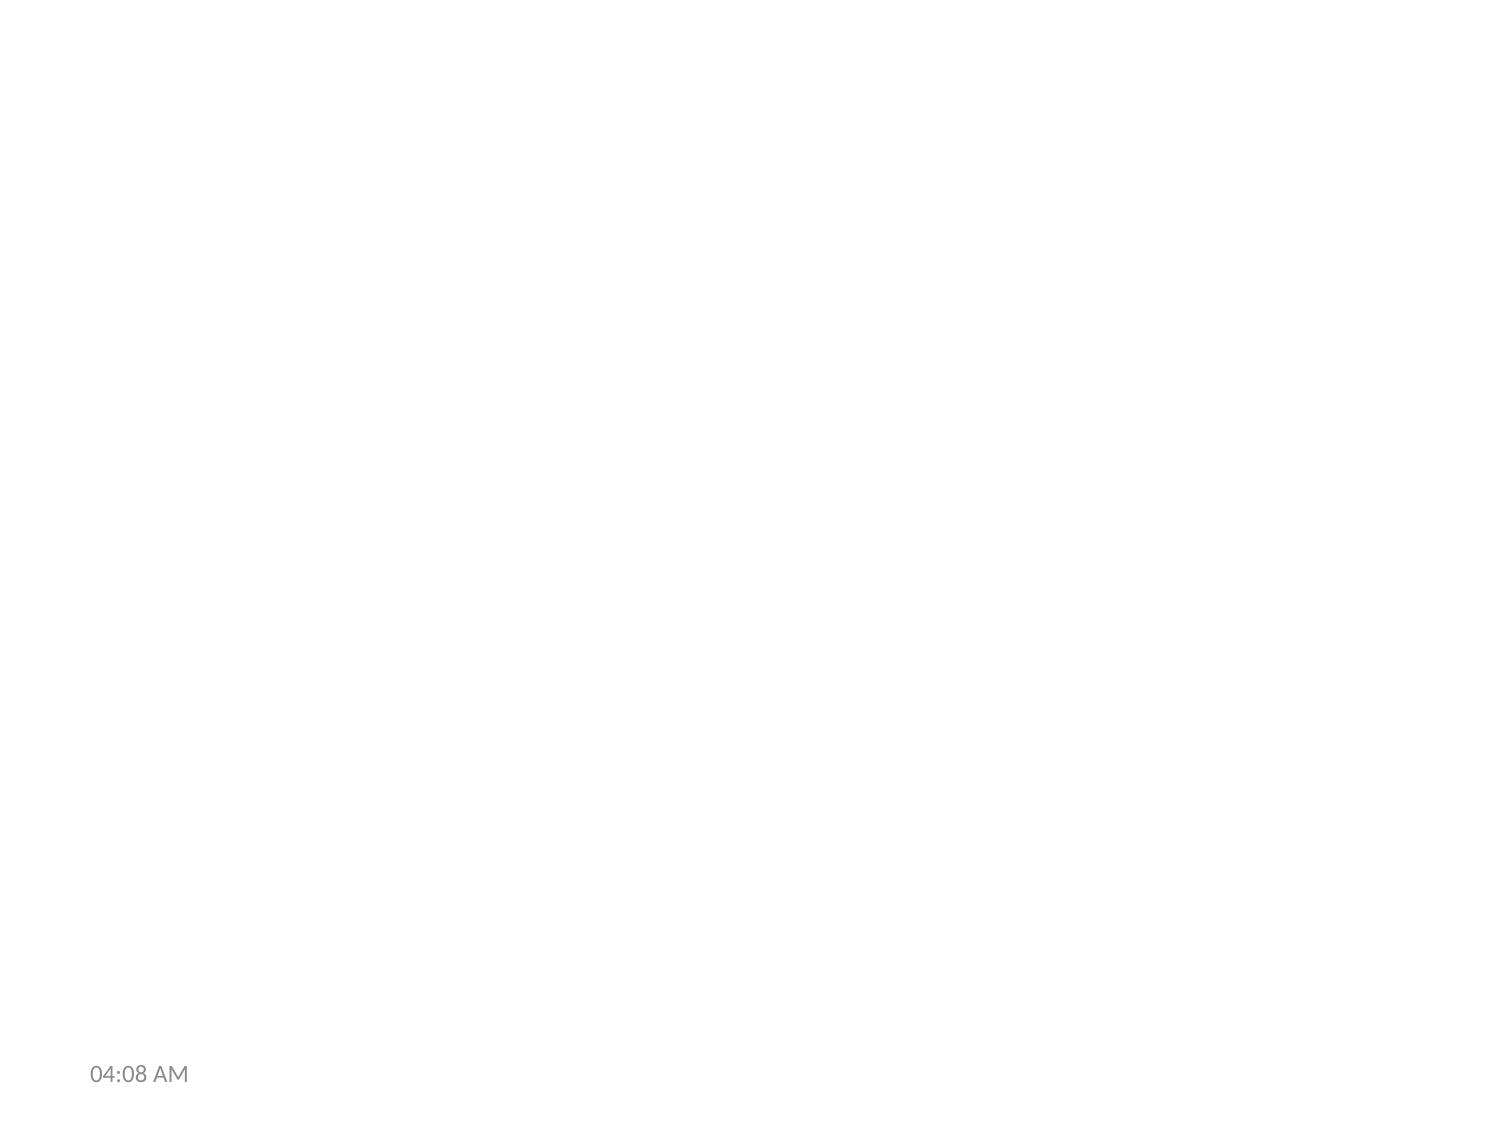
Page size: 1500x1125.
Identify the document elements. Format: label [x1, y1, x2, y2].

slide_number [75, 1042, 425, 1103]
